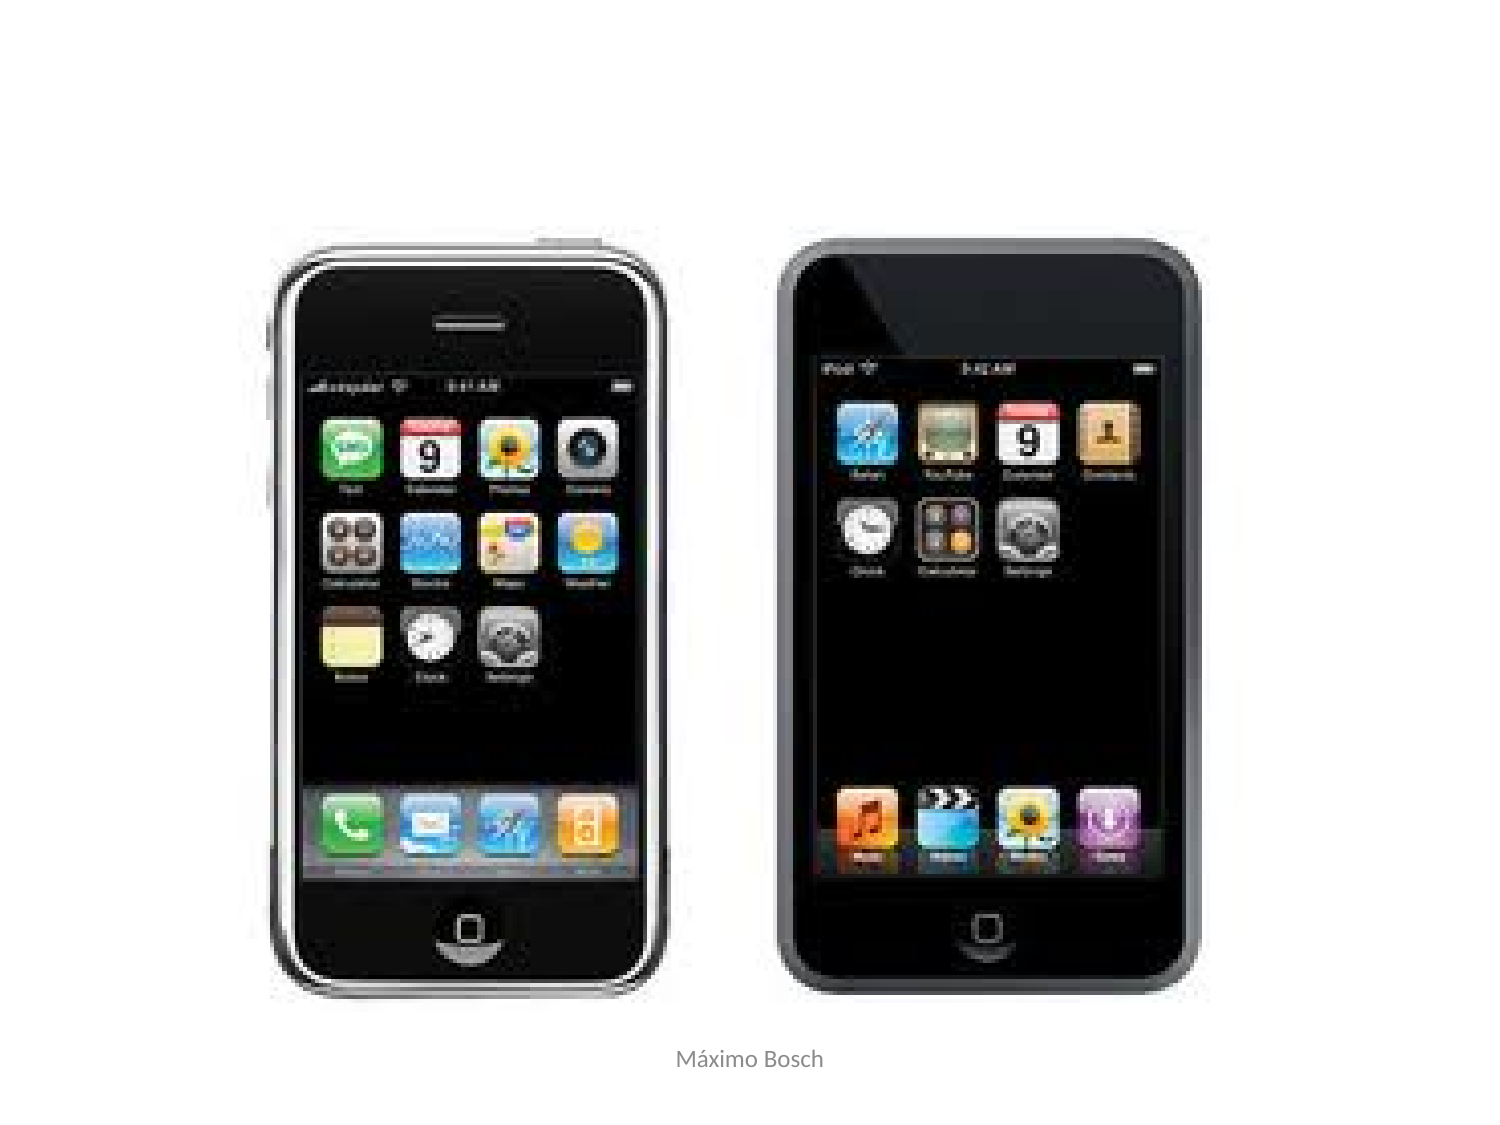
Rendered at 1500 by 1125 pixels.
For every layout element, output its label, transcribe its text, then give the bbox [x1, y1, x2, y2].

footer Máximo Bosch [512, 1042, 988, 1103]
picture [206, 226, 1255, 1012]
